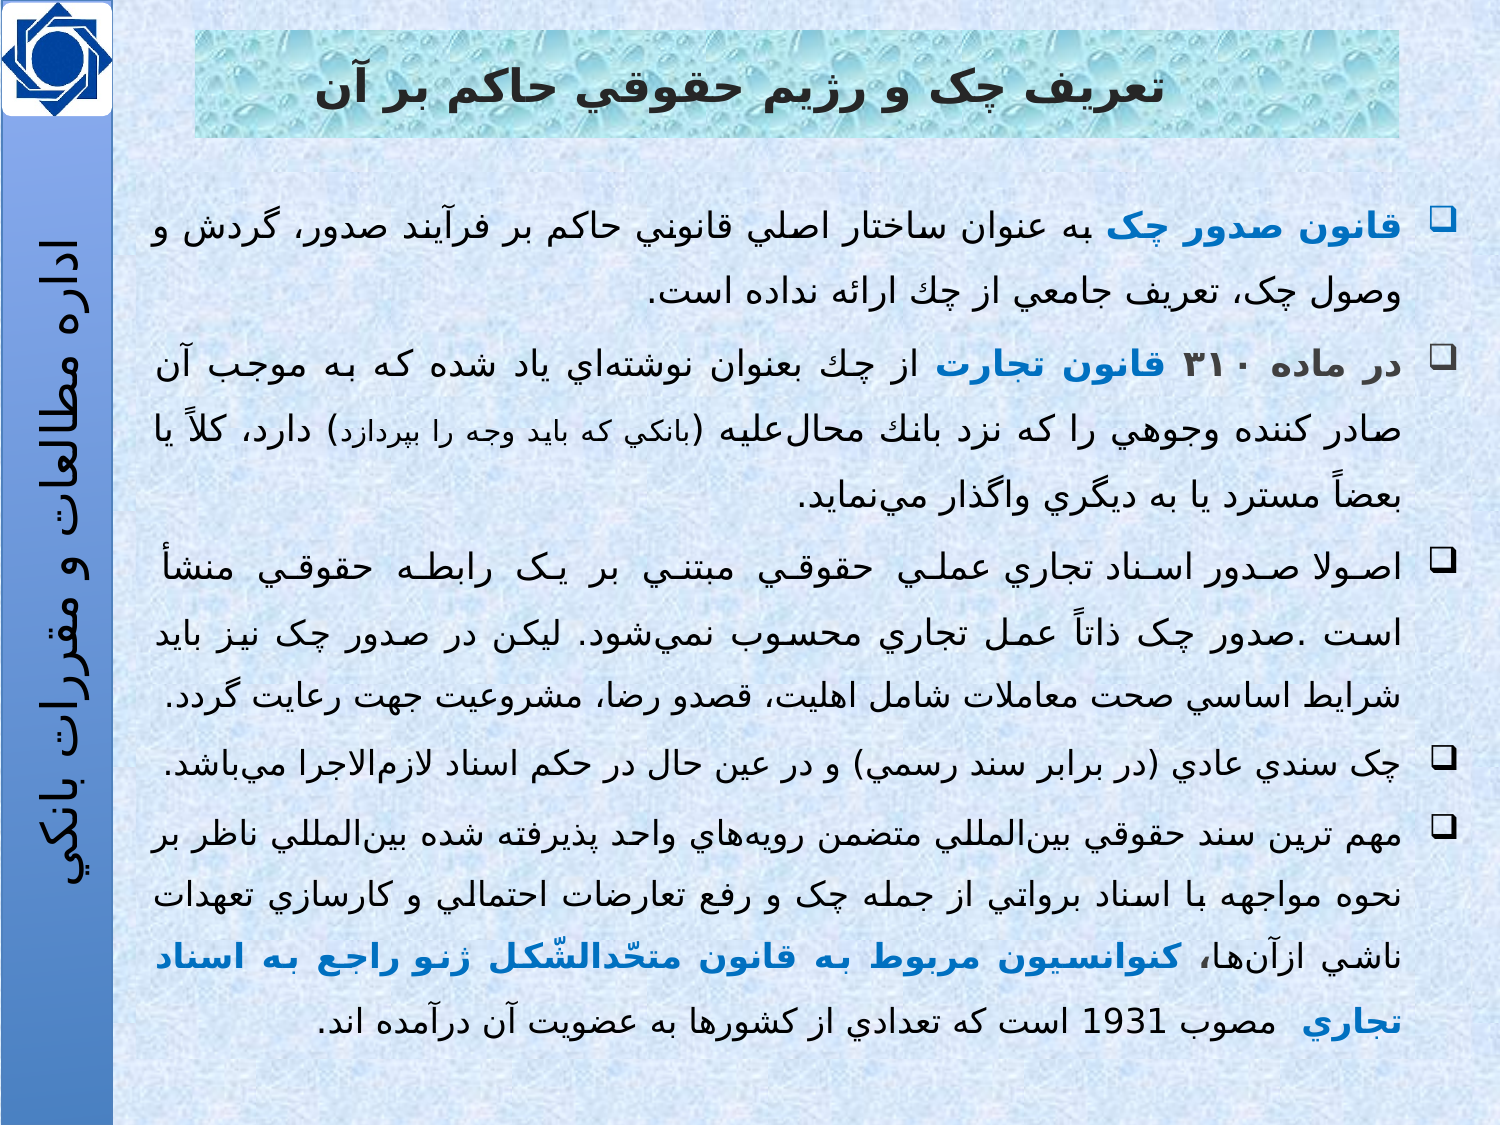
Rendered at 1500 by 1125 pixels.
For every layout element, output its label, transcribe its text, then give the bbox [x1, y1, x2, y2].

title تعريف چک و رژيم حقوقي حاکم بر آن [194, 30, 1400, 138]
picture [0, 0, 1500, 1125]
subtitle قانون صدور چک به عنوان ساختار اصلي قانوني حاکم بر فرآيند صدور، گردش و وصول چک، تعريف جامعي از چك ارائه نداده است. در ماده ۳۱۰ قانون تجارت از چك بعنوان نوشته‌اي ياد شده كه به موجب آن صادر كننده وجوهي را كه نزد بانك محال‌عليه (بانكي كه بايد وجه را بپردازد) دارد، كلاً يا بعضاً مسترد يا به ديگري واگذار مي‌نمايد. اصولا صدور اسناد تجاري عملي حقوقي مبتني بر يک رابطه حقوقي منشأ است .صدور چک ذاتاً عمل تجاري محسوب نمي‌شود. ليکن در صدور چک نيز بايد شرايط اساسي صحت معاملات شامل اهليت، قصدو رضا، مشروعيت جهت رعايت گردد. چک سندي عادي (در برابر سند رسمي) و در عين حال در حکم اسناد لازم‌الاجرا مي‌باشد. مهم ترين سند حقوقي بين‌المللي متضمن رويه‌هاي واحد پذيرفته شده بين‌المللي ناظر بر نحوه مواجهه با اسناد برواتي از جمله چک و رفع تعارضات احتمالي و کارسازي تعهدات ناشي ازآن‌ها، کنوانسيون مربوط به قانون متحّد‌الشّکل ژنو راجع به اسناد تجاري مصوب 1931 است که تعدادي از کشورها به عضويت آن درآمده اند. [135, 172, 1471, 1059]
